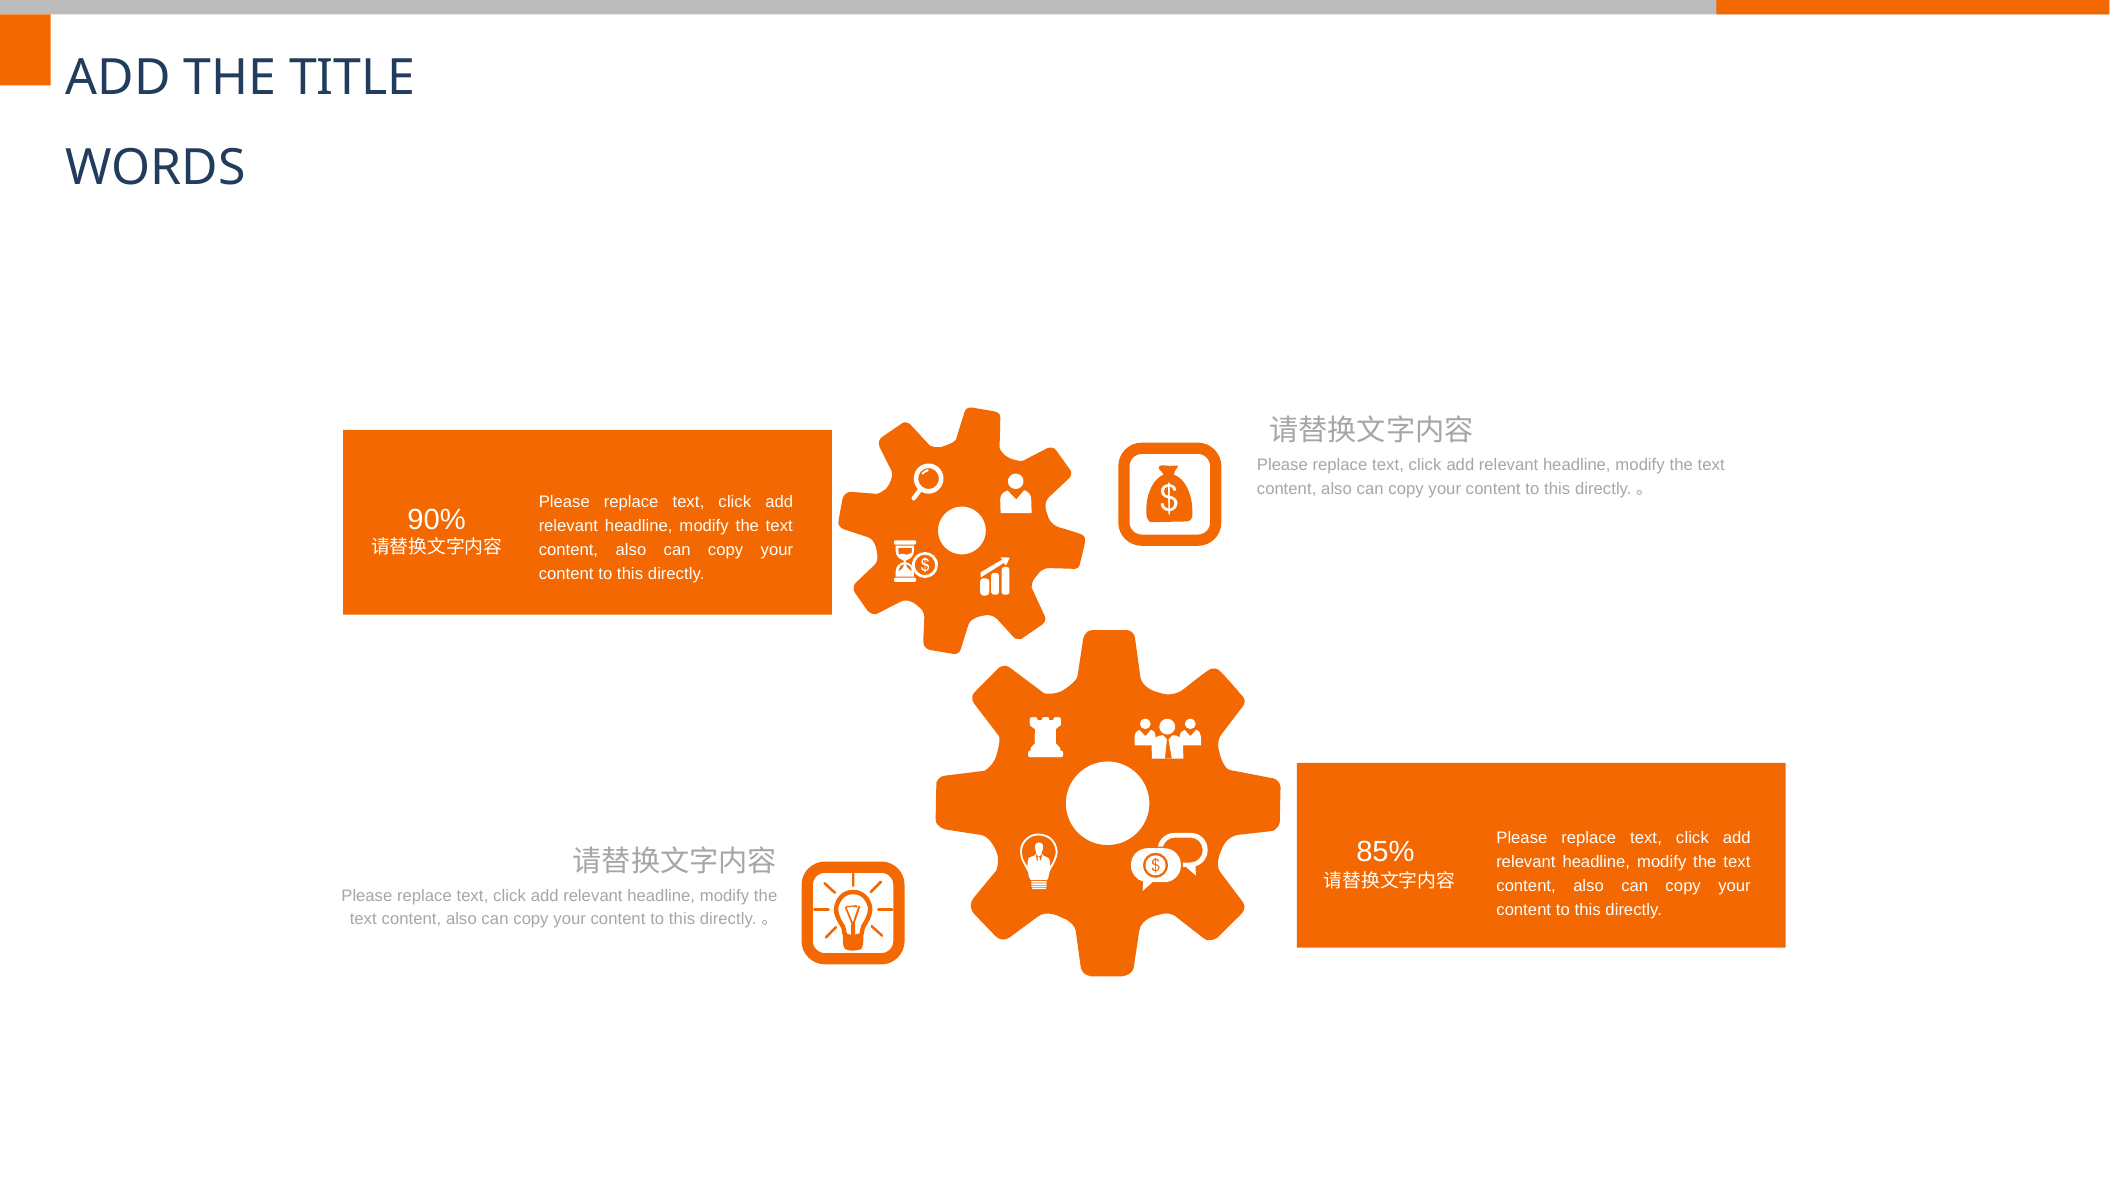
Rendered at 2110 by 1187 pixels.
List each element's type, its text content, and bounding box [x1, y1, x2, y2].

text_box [343, 429, 832, 615]
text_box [837, 406, 1086, 656]
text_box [309, 835, 778, 927]
text_box ADD THE TITLE WORDS [50, 7, 583, 202]
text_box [807, 867, 899, 959]
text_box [1296, 762, 1786, 948]
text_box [935, 630, 1281, 977]
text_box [1256, 404, 1783, 497]
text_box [1123, 448, 1216, 541]
